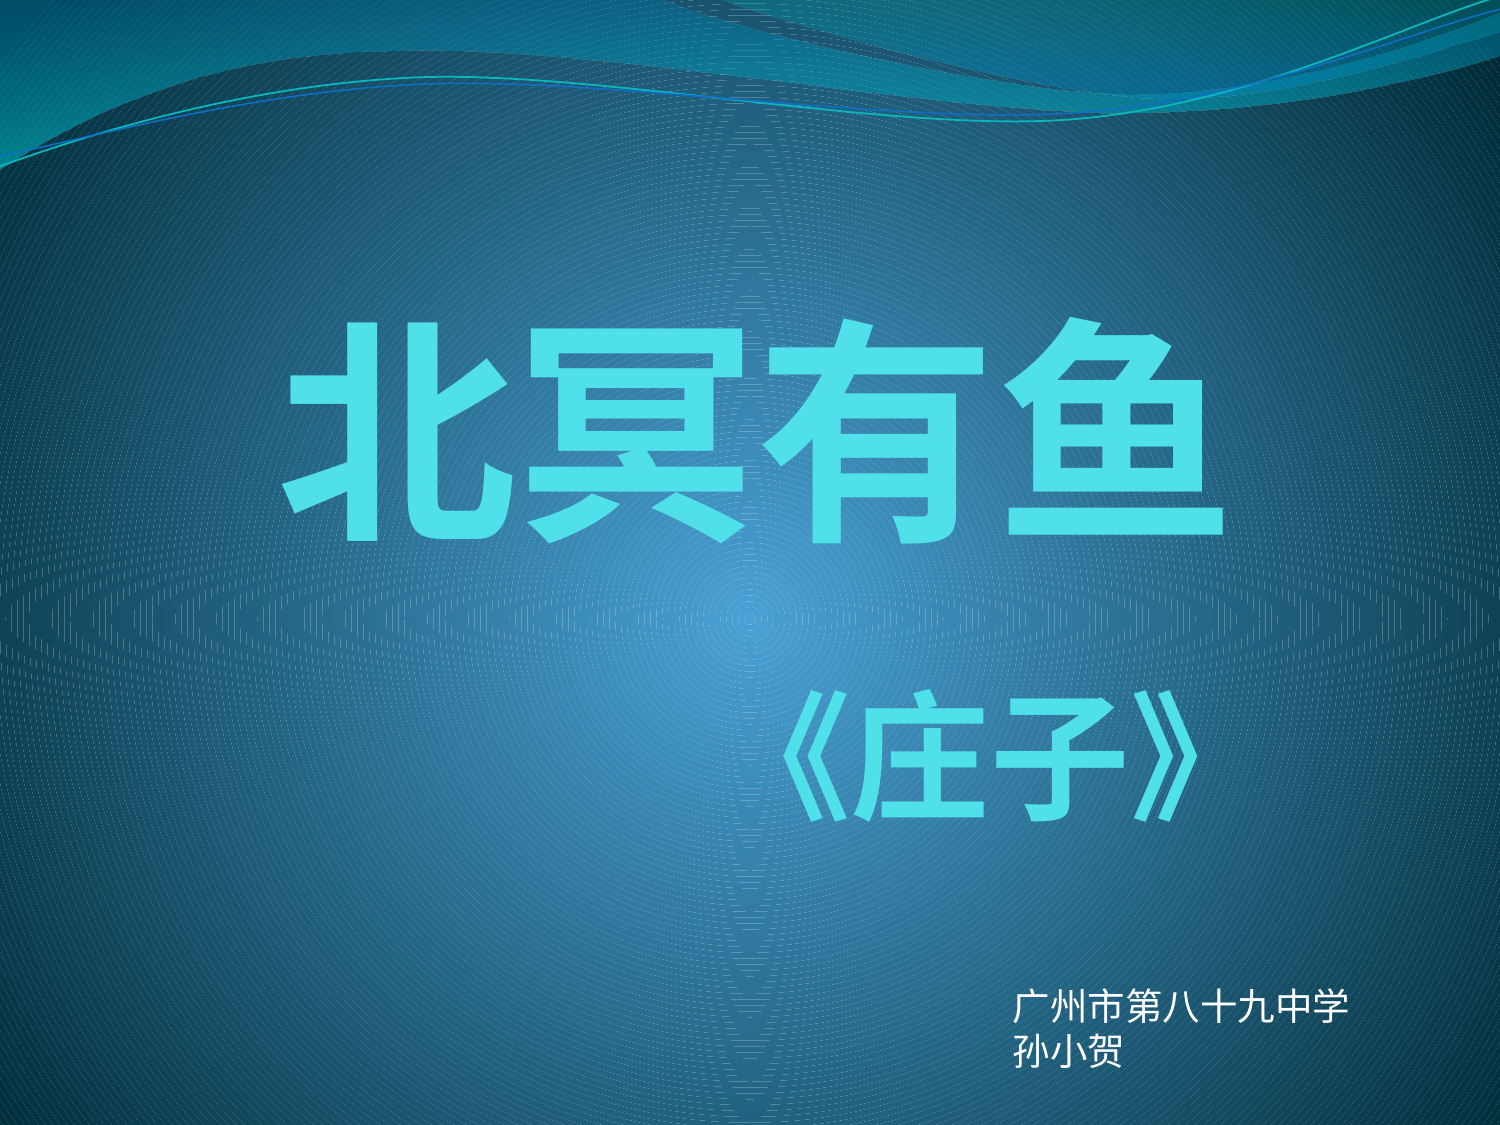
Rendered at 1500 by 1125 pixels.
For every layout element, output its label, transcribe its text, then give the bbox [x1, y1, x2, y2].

title 北冥有鱼 《庄子》 [277, 196, 1306, 858]
text_box 广州市第八十九中学 孙小贺 [998, 975, 1447, 1081]
